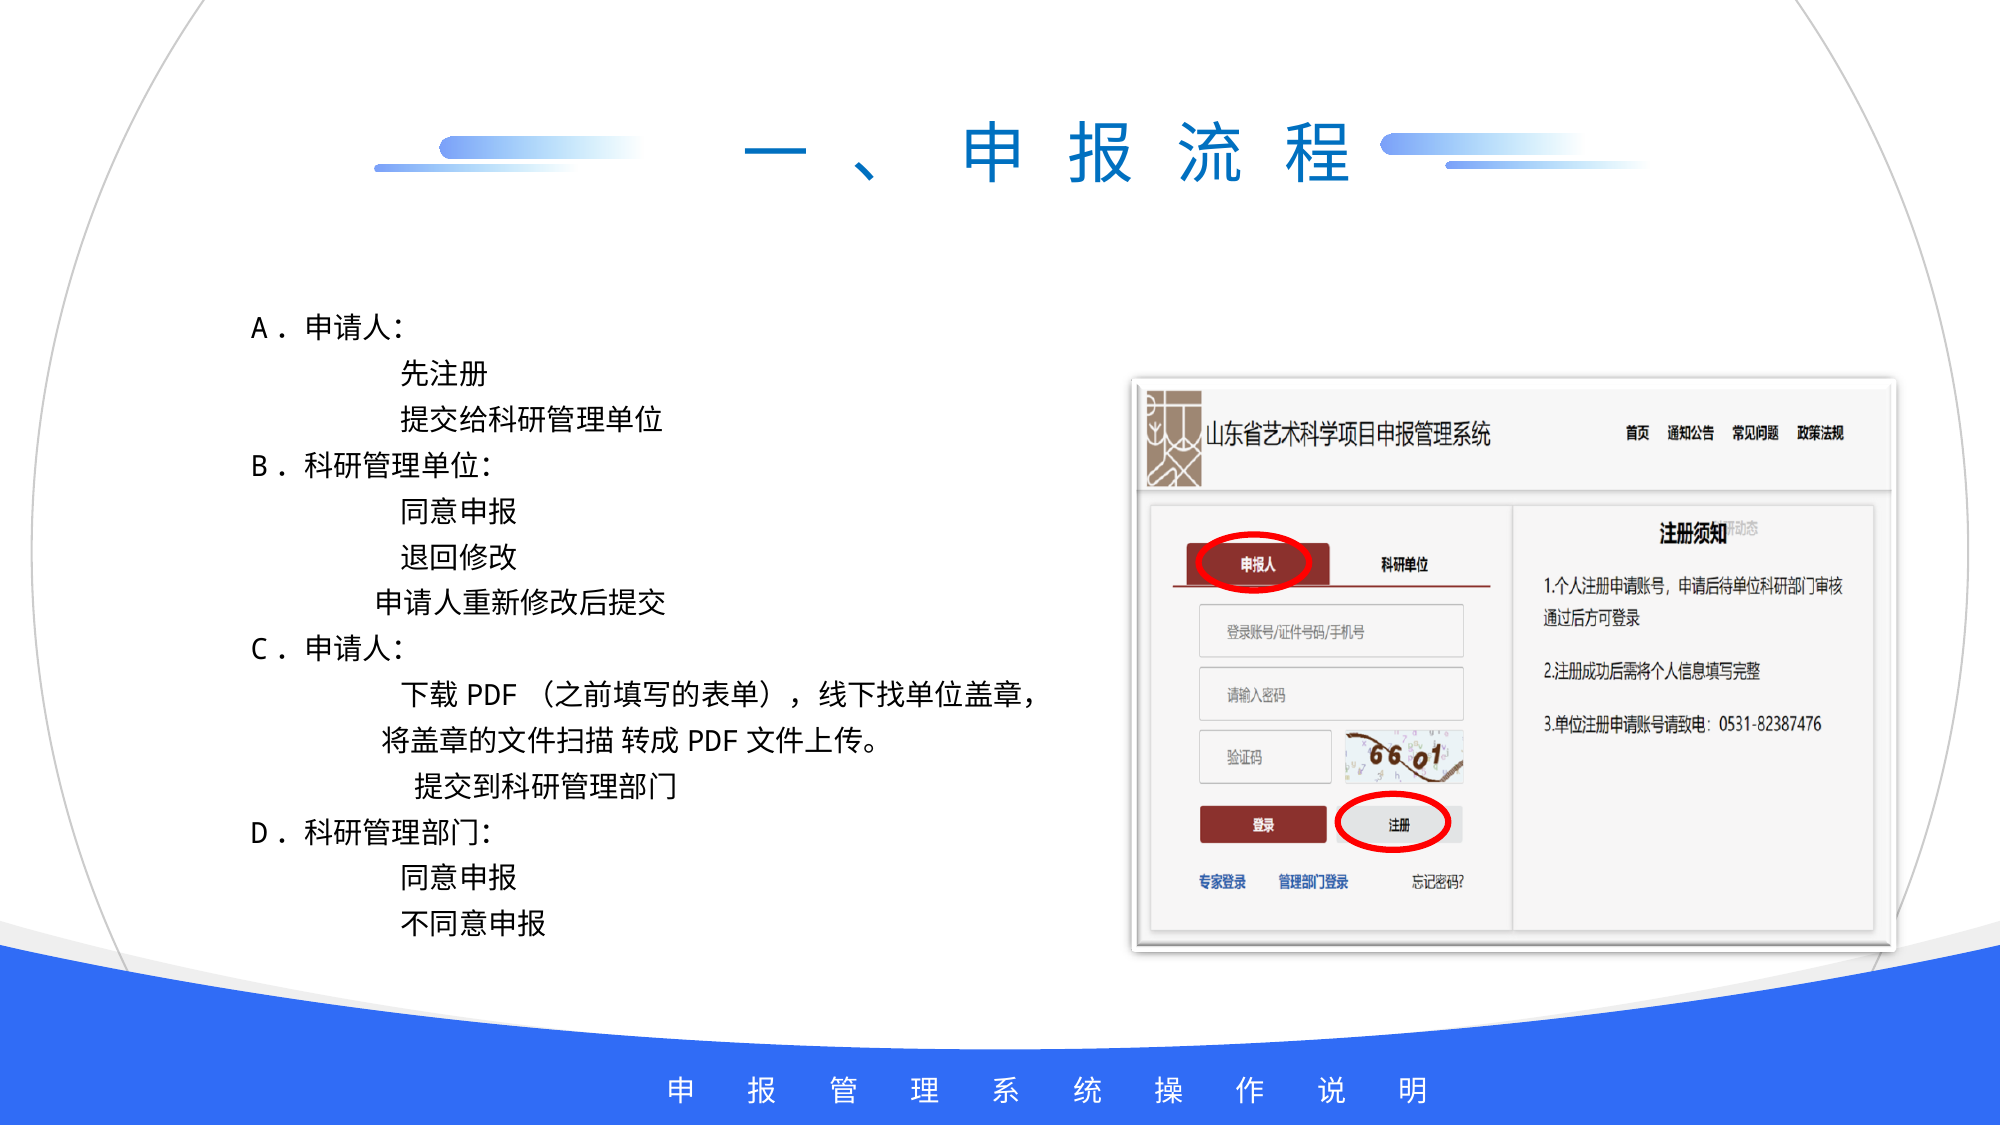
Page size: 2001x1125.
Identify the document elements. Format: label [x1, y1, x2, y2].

text_box [1380, 133, 1705, 169]
text_box [374, 136, 699, 172]
text_box [1118, 366, 1909, 966]
text_box [0, 0, 2000, 1125]
